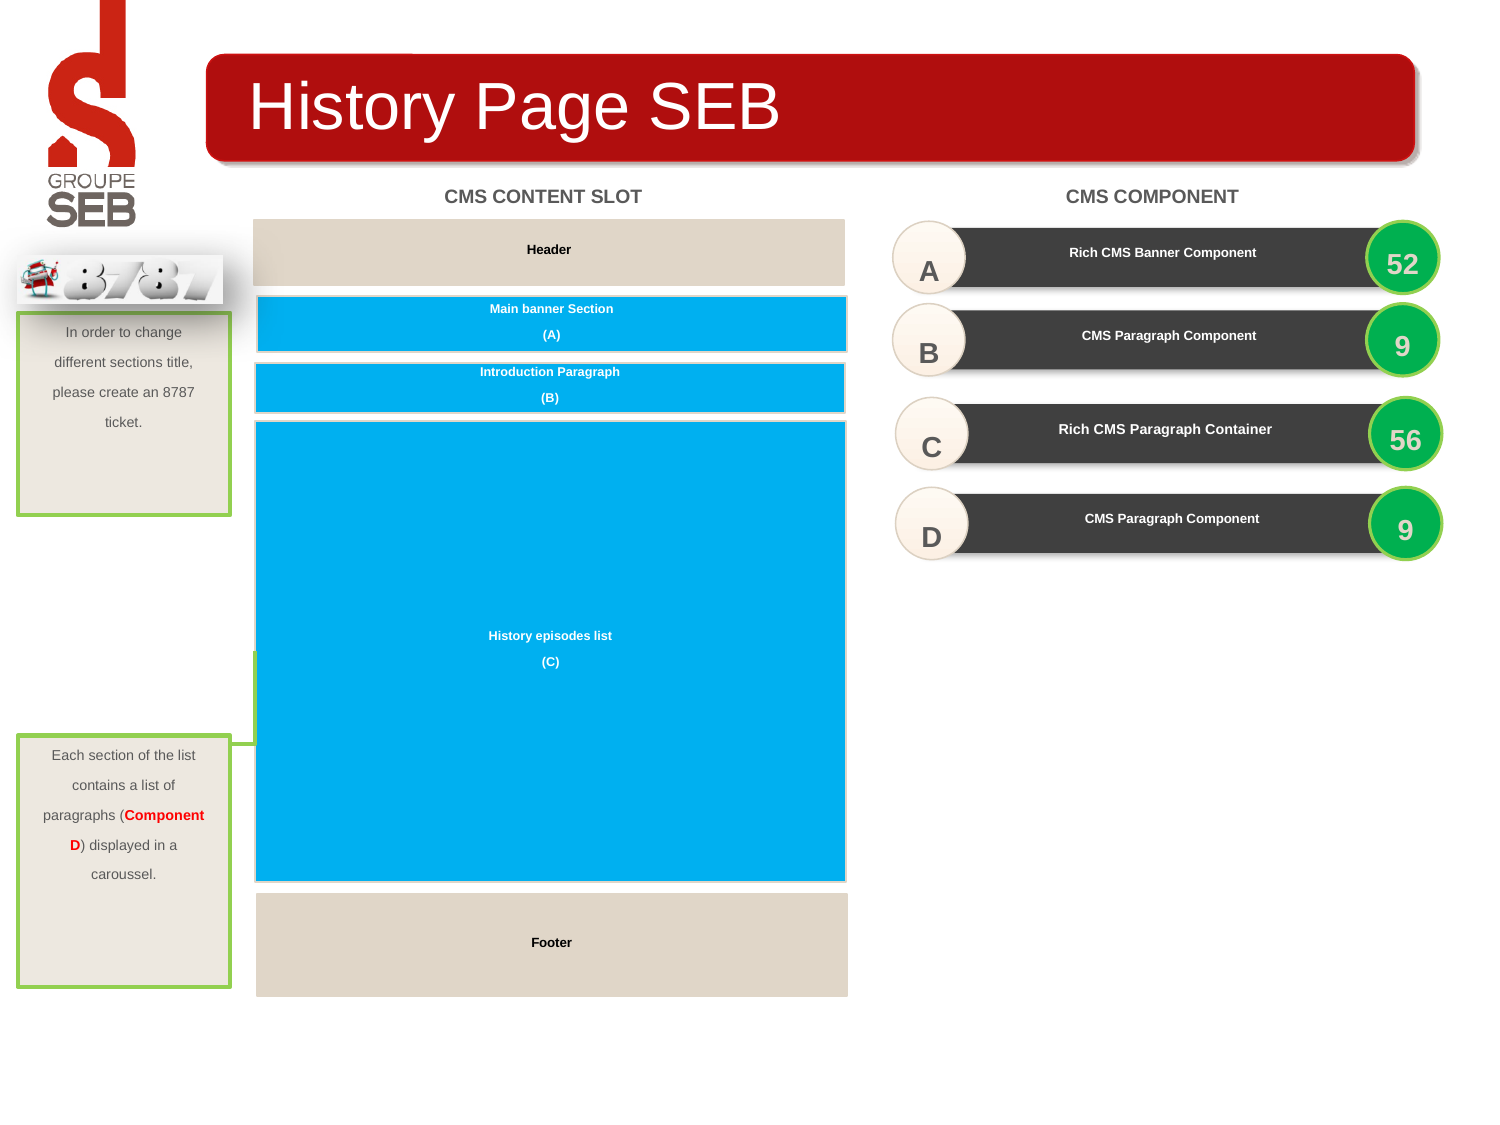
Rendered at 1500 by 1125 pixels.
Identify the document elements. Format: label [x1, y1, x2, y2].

text_box [253, 360, 847, 415]
text_box [252, 172, 846, 287]
text_box [254, 294, 849, 354]
title [234, 56, 1400, 149]
text_box [17, 419, 848, 988]
picture [0, 0, 223, 305]
text_box [892, 303, 1440, 377]
text_box [895, 486, 1443, 560]
text_box [17, 312, 231, 516]
text_box [895, 397, 1443, 470]
text_box [892, 172, 1440, 294]
text_box [254, 892, 849, 998]
